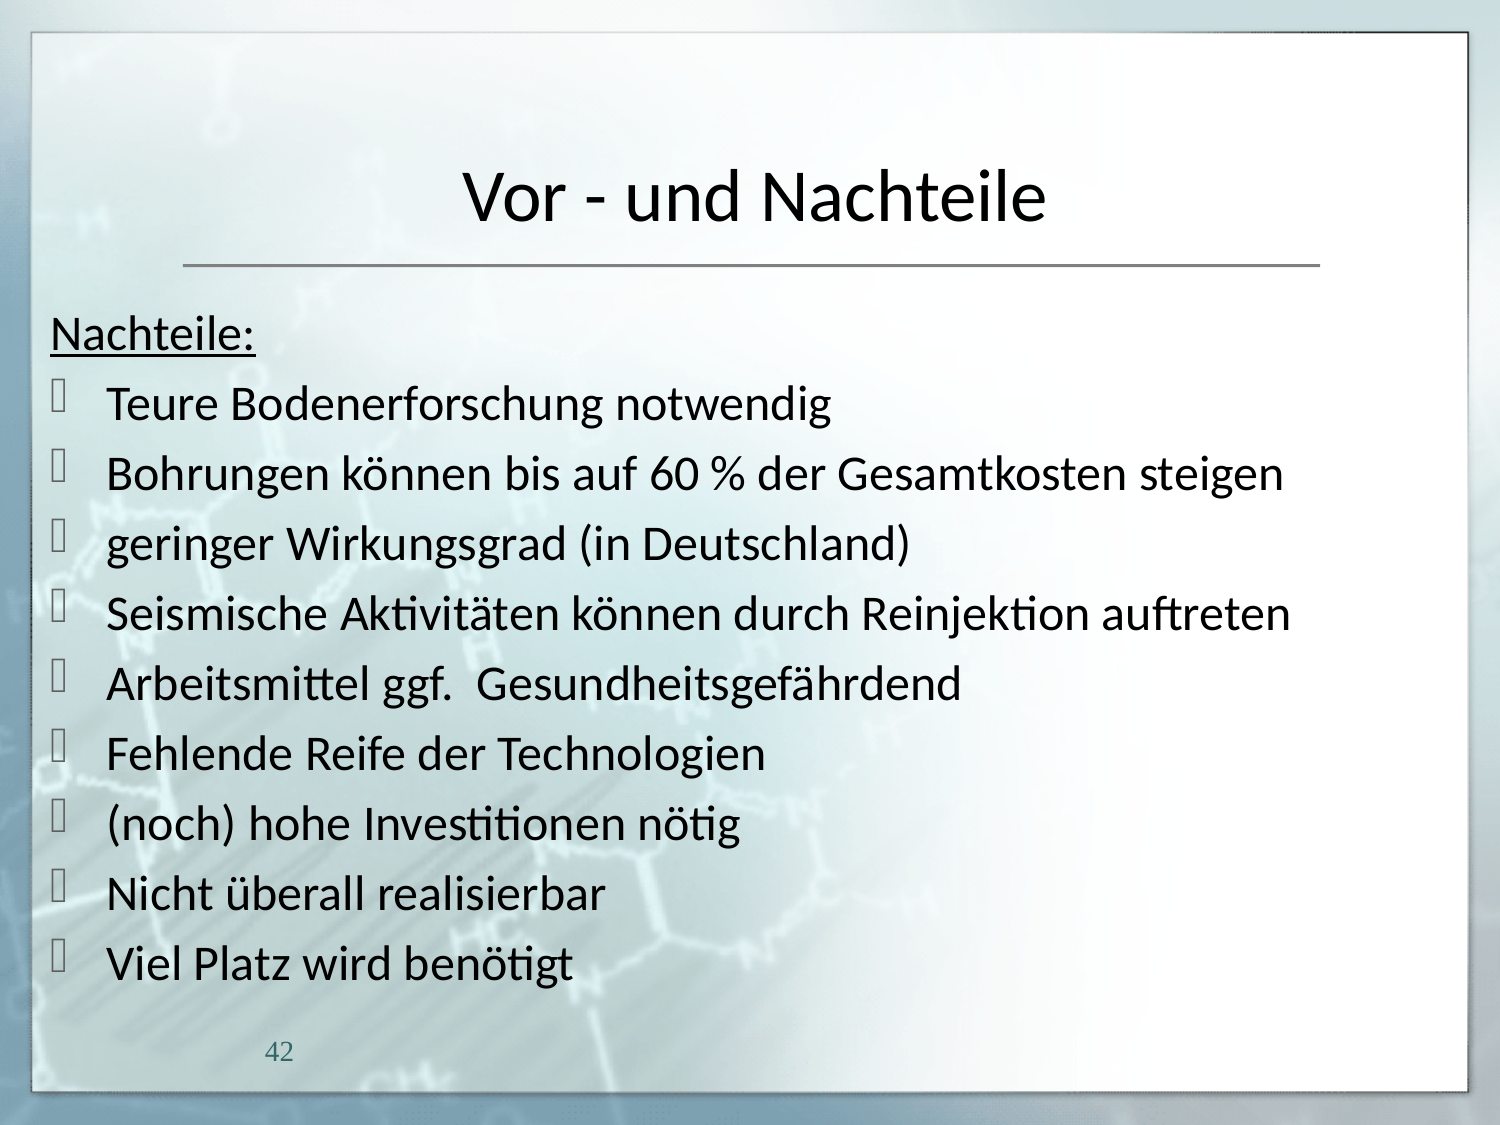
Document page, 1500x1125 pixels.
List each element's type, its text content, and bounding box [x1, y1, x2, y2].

slide_number 42 [249, 1024, 463, 1101]
title Vor - und Nachteile [70, 105, 1442, 279]
list Nachteile: Teure Bodenerforschung notwendig Bohrungen können bis auf 60 % der Gesamtkosten steigen geringer Wirkungsgrad (in Deutschland) Seismische Aktivitäten können durch Reinjektion auftreten Arbeitsmittel ggf. Gesundheitsgefährdend Fehlende Reife der Technologien (noch) hohe Investitionen nötig Nicht überall realisierbar Viel Platz wird benötigt [34, 292, 1466, 1091]
picture [0, 0, 1500, 1125]
